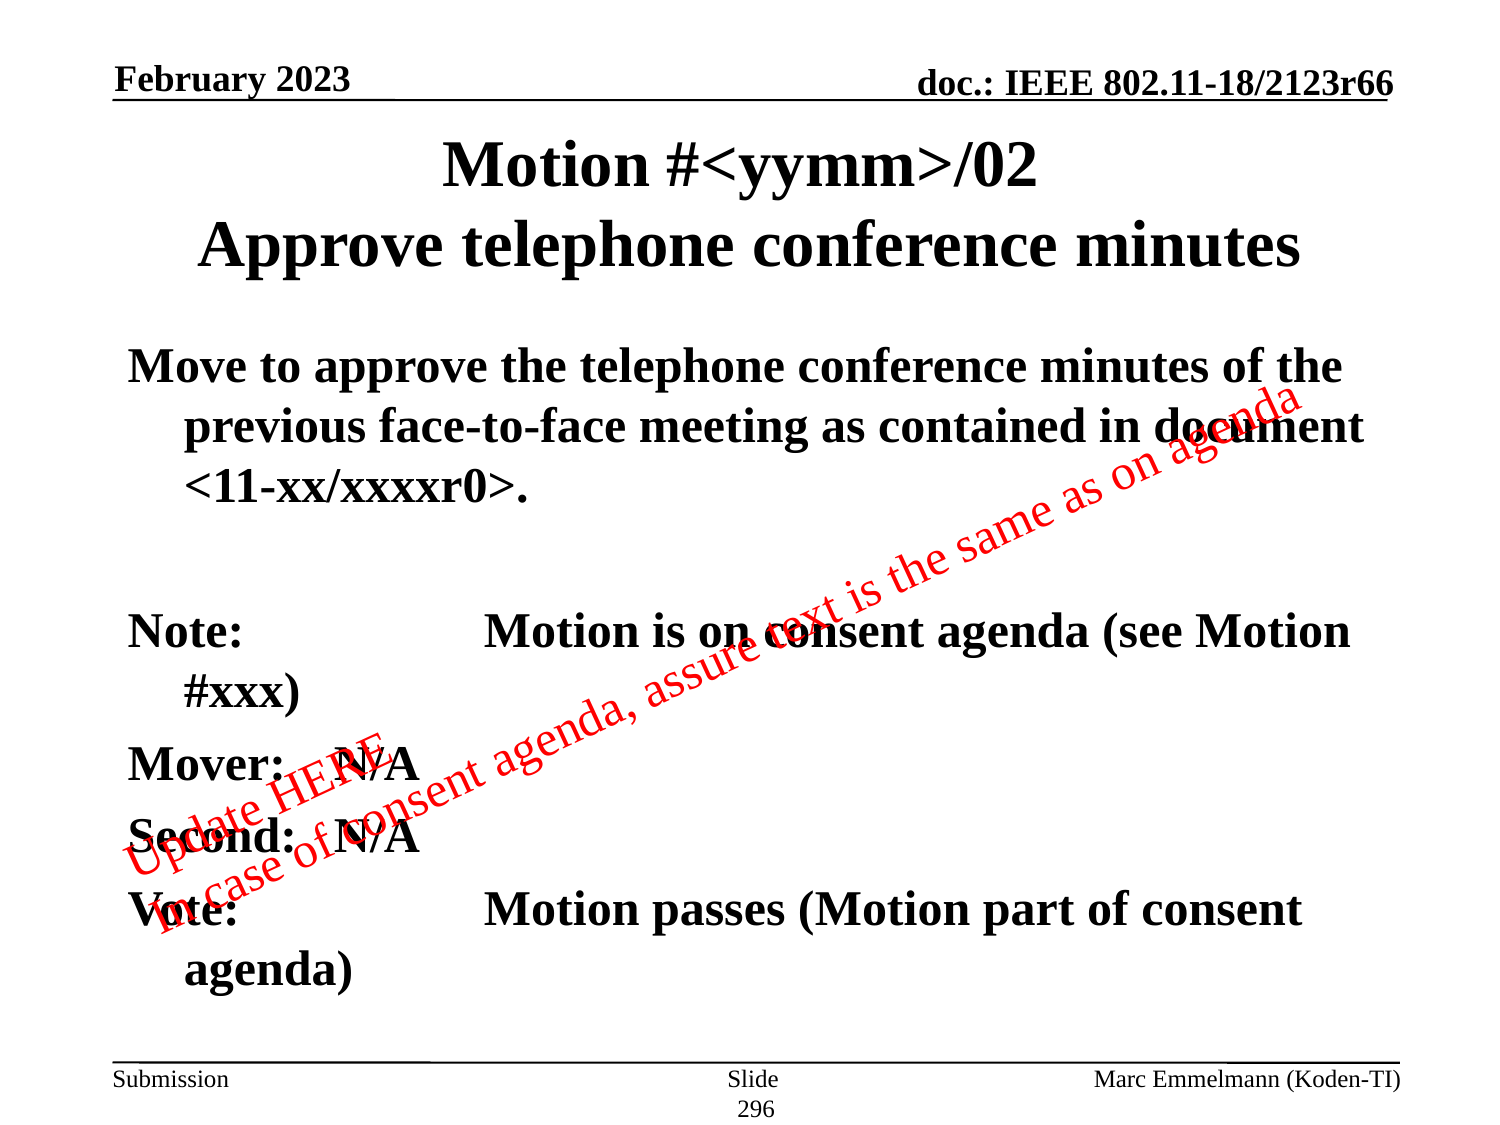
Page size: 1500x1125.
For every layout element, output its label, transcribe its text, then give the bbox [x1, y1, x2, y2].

slide_number Slide 296 [712, 1061, 800, 1123]
text_box Update HERE In case of consent agenda, assure text is the same as on agenda [98, 292, 1324, 958]
list Move to approve the telephone conference minutes of the previous face-to-face meeting as contained in document <11-xx/xxxxr0>. Note: Motion is on consent agenda (see Motion #xxx) Mover: N/A Second: N/A Vote: Motion passes (Motion part of consent agenda) [112, 324, 1388, 1000]
footer Marc Emmelmann (Koden-TI) [878, 1061, 1402, 1093]
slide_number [114, 54, 423, 100]
title Motion #<yymm>/02 Approve telephone conference minutes [112, 112, 1388, 288]
